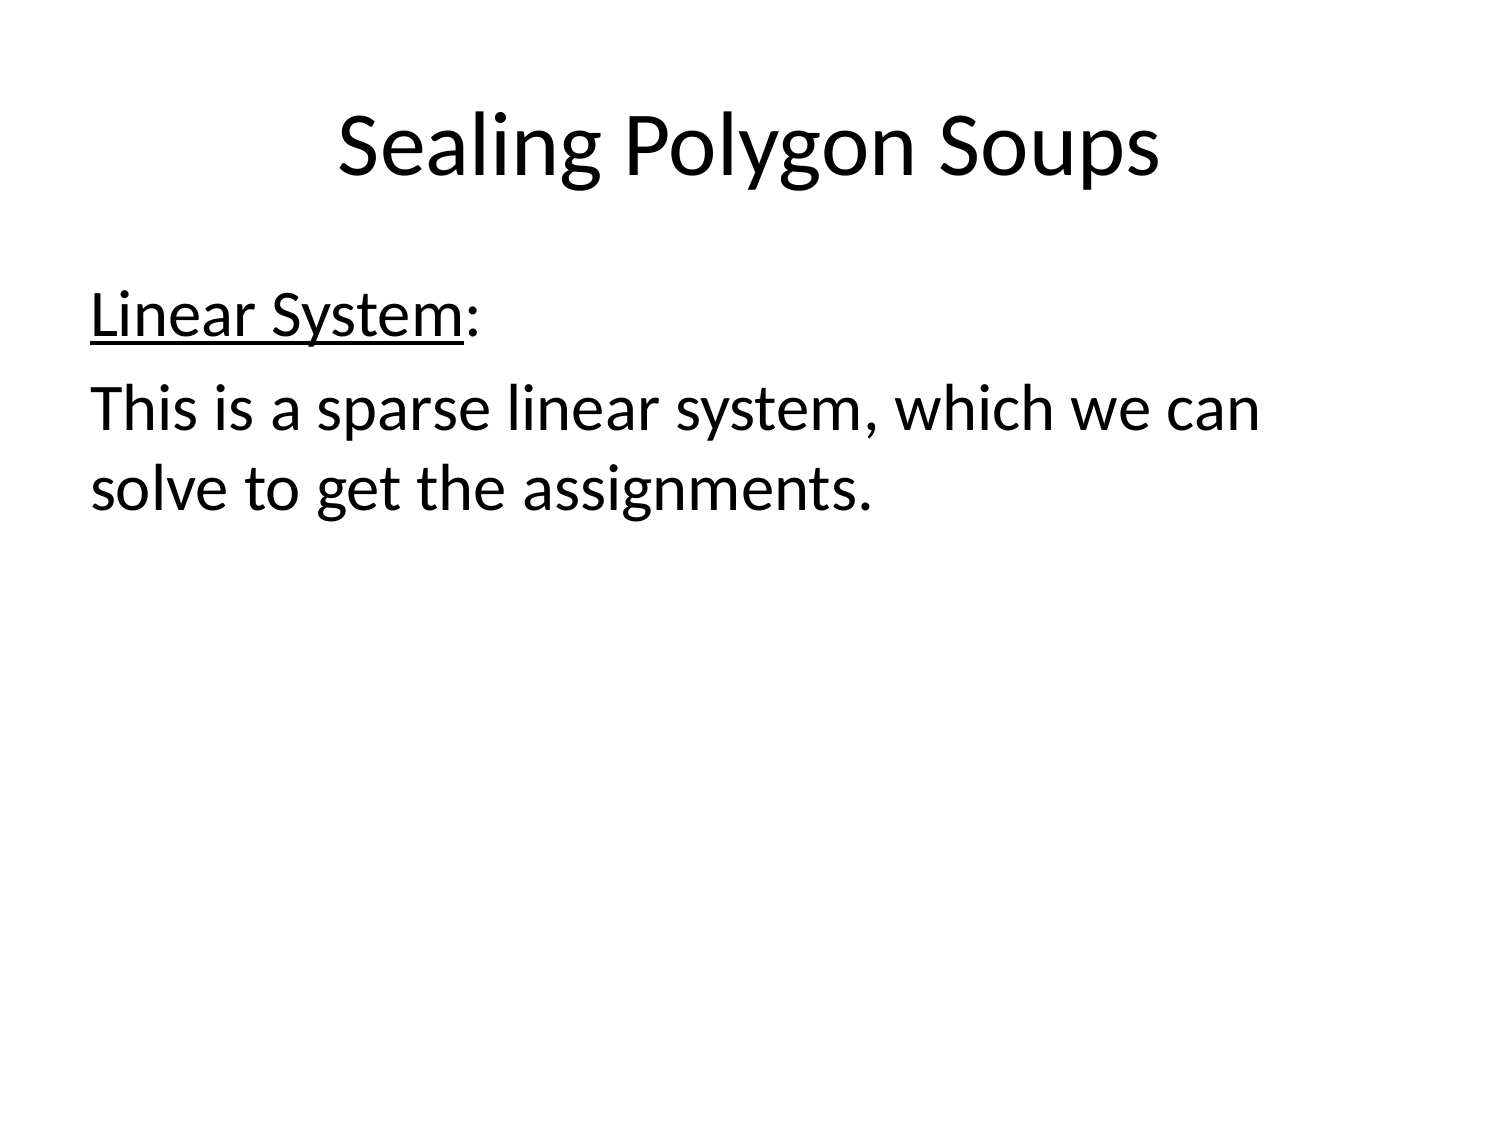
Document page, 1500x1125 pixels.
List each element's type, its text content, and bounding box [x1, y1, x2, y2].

title Sealing Polygon Soups [75, 45, 1425, 233]
list Linear System: This is a sparse linear system, which we can solve to get the assignments. [75, 262, 1425, 1125]
